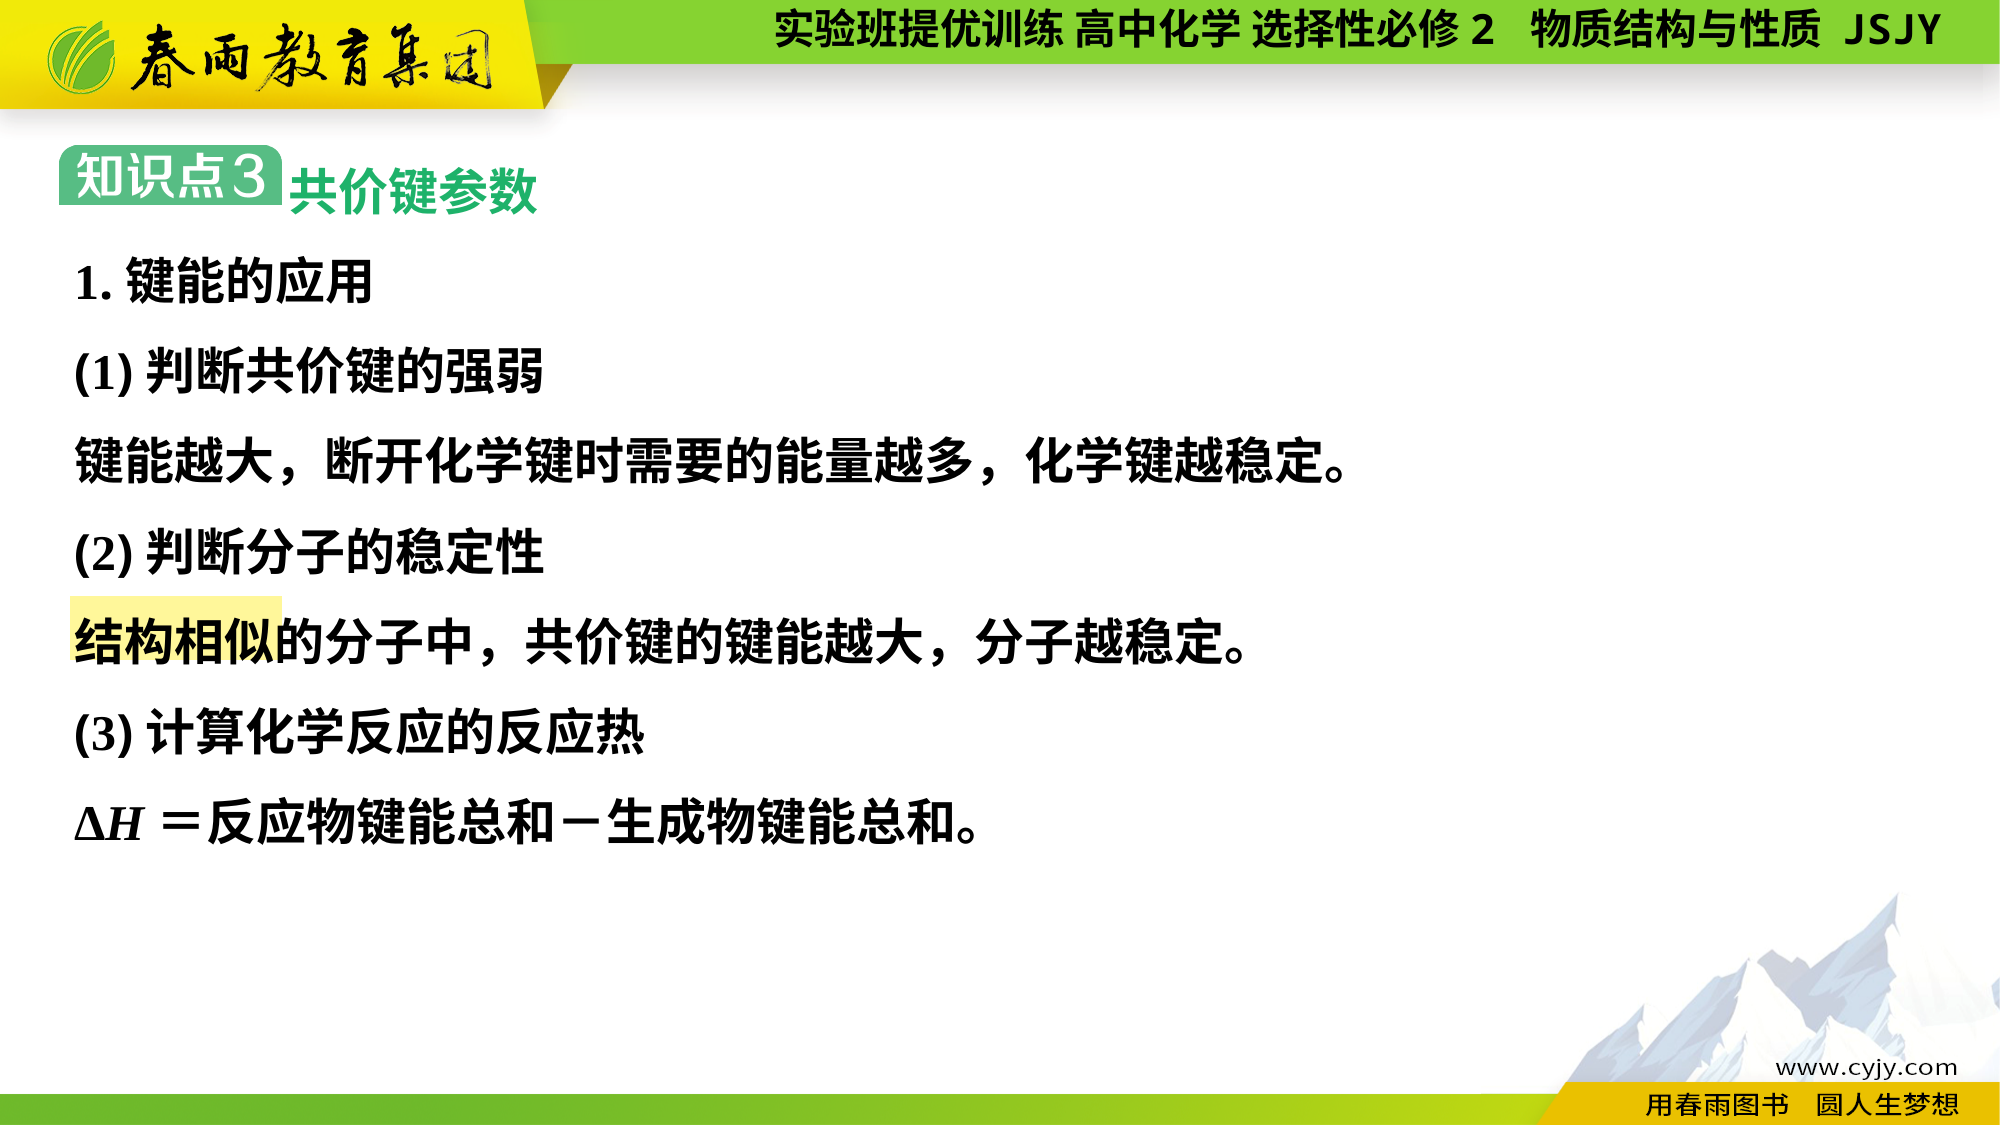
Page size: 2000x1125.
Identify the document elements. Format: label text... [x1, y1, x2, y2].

picture [0, 0, 2000, 1125]
list 共价键参数 1.键能的应用 (1)判断共价键的强弱 键能越大，断开化学键时需要的能量越多，化学键越稳定。 (2)判断分子的稳定性 结构相似的分子中，共价键的键能越大，分子越稳定。 (3)计算化学反应的反应热 ΔH＝反应物键能总和－生成物键能总和。 [59, 122, 1944, 865]
